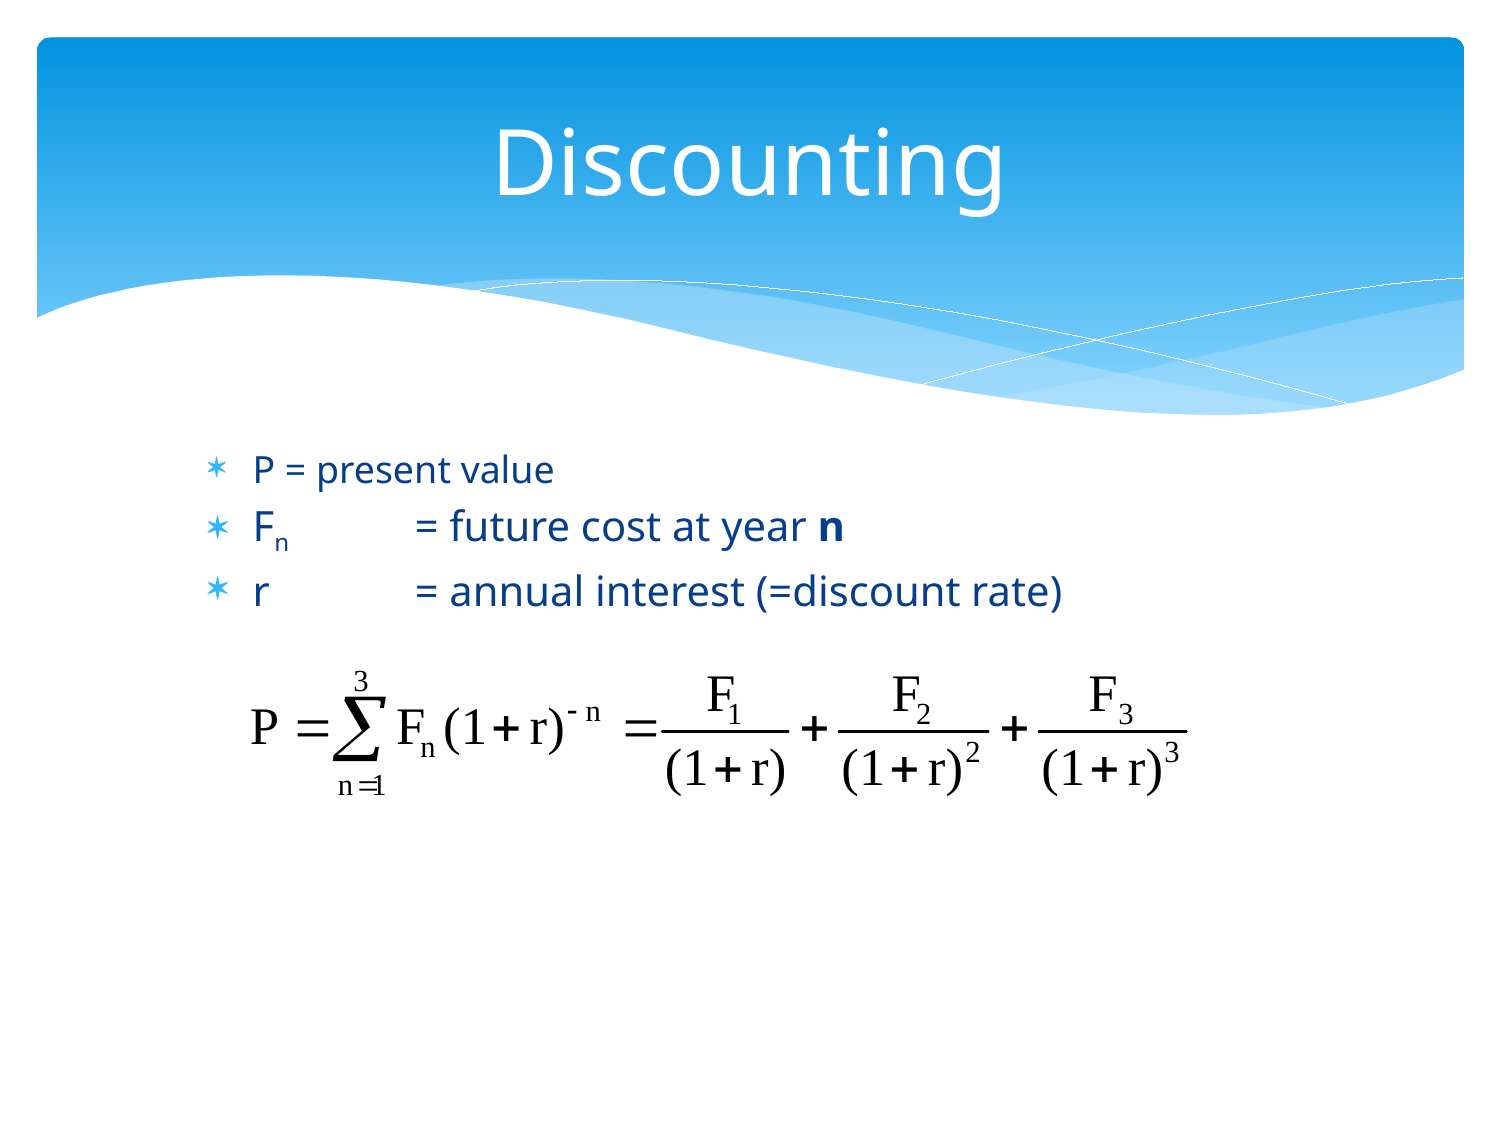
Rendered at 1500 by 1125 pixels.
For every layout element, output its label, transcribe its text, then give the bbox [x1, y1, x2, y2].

list P = present value Fn = future cost at year n r = annual interest (=discount rate) [143, 438, 1359, 1005]
title Discounting [75, 55, 1425, 261]
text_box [241, 656, 1200, 807]
